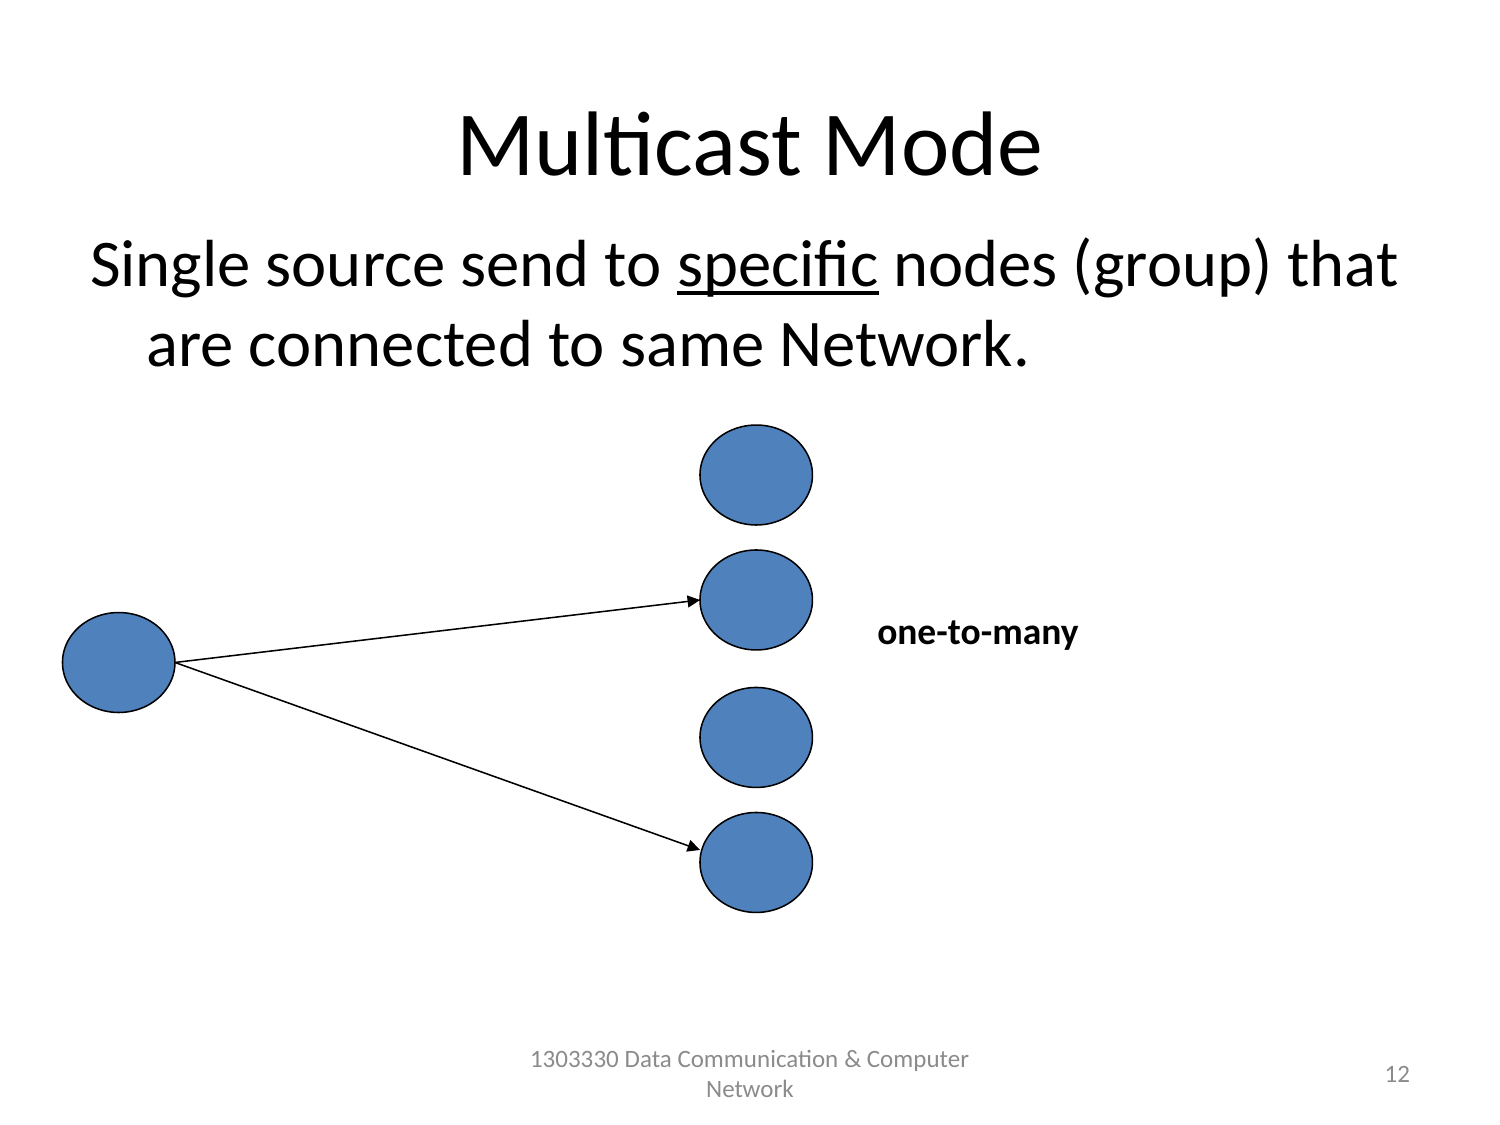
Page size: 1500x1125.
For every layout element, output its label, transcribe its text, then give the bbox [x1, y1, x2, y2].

text_box [699, 687, 813, 788]
text_box [174, 662, 700, 852]
footer 1303330 Data Communication & Computer Network [512, 1042, 988, 1103]
text_box [699, 812, 813, 913]
text_box [177, 595, 700, 663]
text_box one-to-many [862, 599, 1313, 660]
title Multicast Mode [75, 45, 1425, 212]
text_box [699, 425, 813, 526]
list Single source send to specific nodes (group) that are connected to same Network. [75, 212, 1425, 1006]
text_box [62, 612, 175, 713]
text_box [700, 549, 813, 650]
slide_number 12 [1074, 1042, 1425, 1103]
